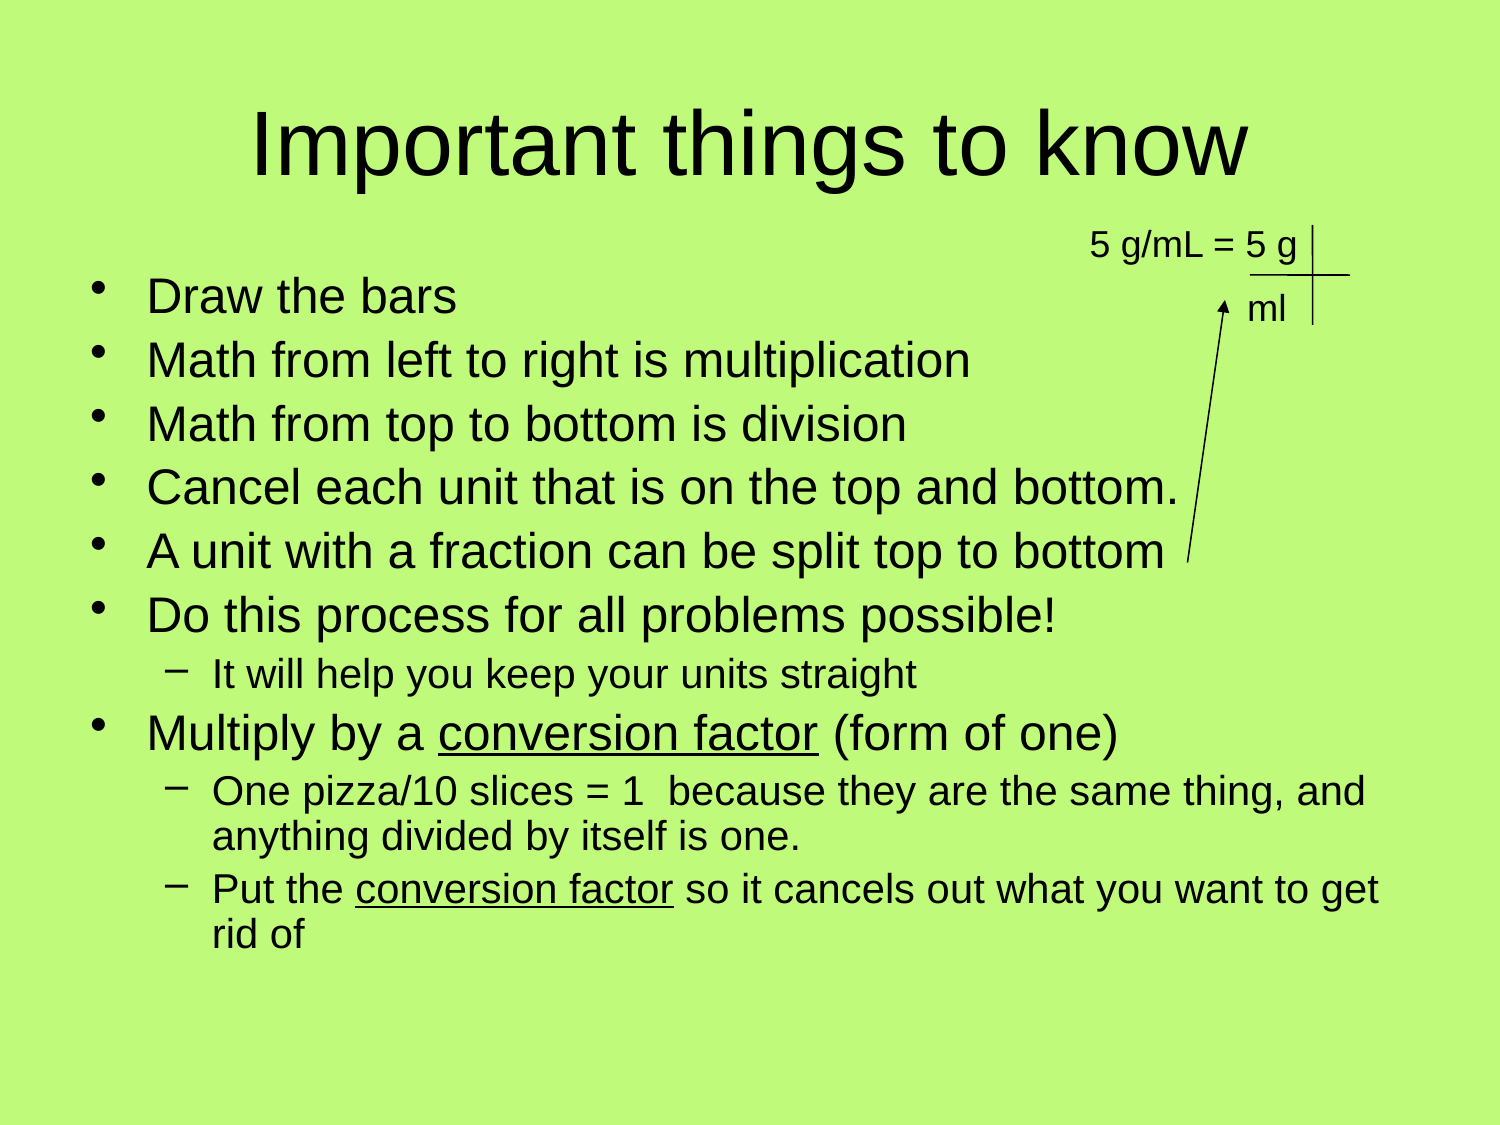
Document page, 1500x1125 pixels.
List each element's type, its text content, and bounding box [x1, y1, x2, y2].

text_box [1187, 299, 1230, 563]
list Draw the bars Math from left to right is multiplication Math from top to bottom is division Cancel each unit that is on the top and bottom. A unit with a fraction can be split top to bottom Do this process for all problems possible! It will help you keep your units straight Multiply by a conversion factor (form of one) One pizza/10 slices = 1 because they are the same thing, and anything divided by itself is one. Put the conversion factor so it cancels out what you want to get rid of [74, 262, 1426, 1006]
title Important things to know [74, 44, 1426, 233]
text_box 5 g/mL = 5 g ml [1074, 212, 1388, 336]
